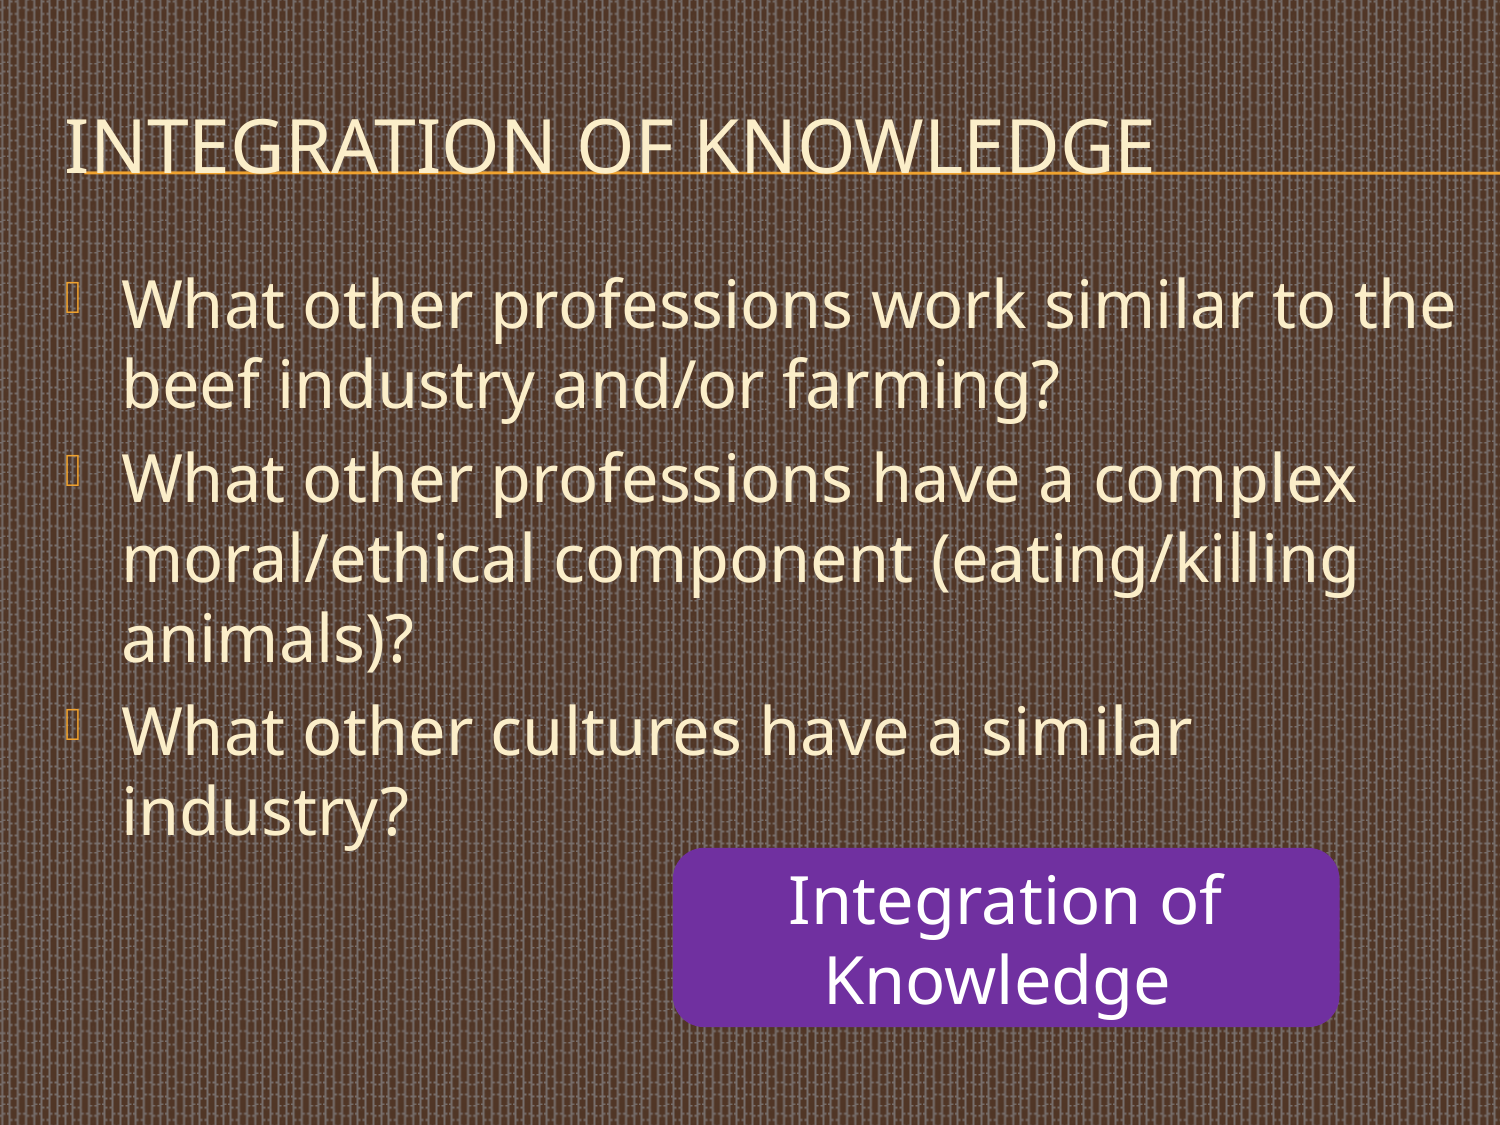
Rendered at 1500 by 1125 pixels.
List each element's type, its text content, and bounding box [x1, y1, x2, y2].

text_box Integration of Knowledge [672, 847, 1340, 1028]
title Integration of Knowledge [50, 75, 1475, 213]
list What other professions work similar to the beef industry and/or farming? What other professions have a complex moral/ethical component (eating/killing animals)? What other cultures have a similar industry? [50, 254, 1475, 998]
